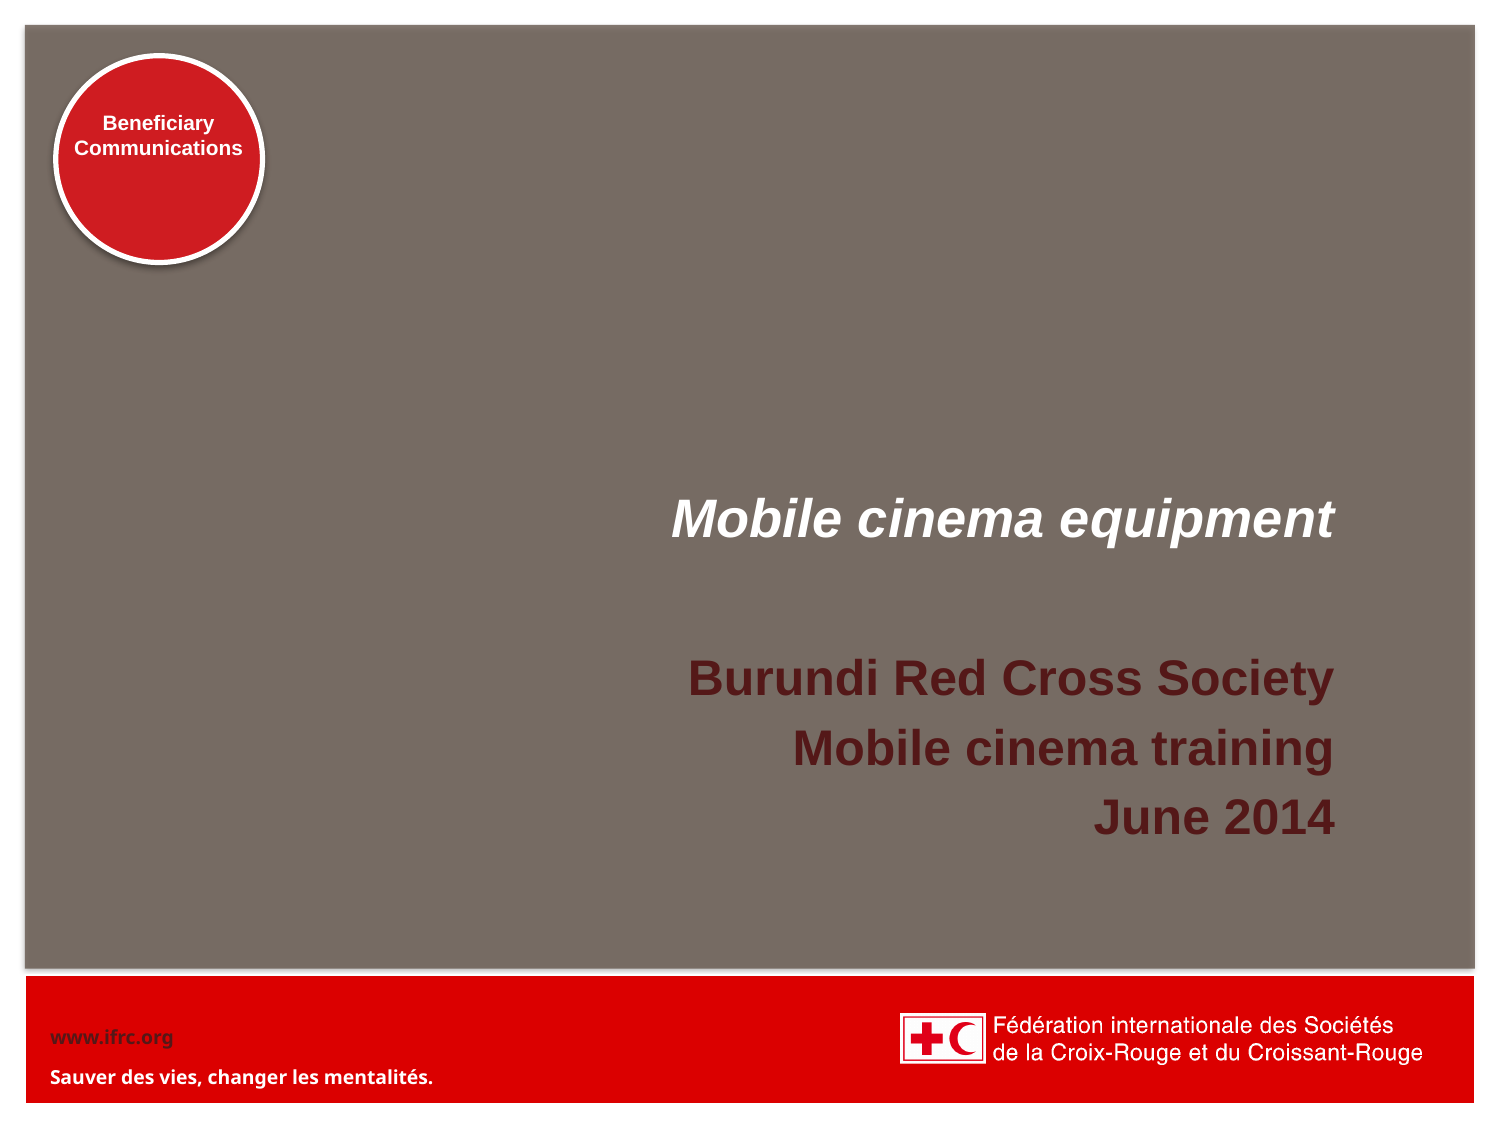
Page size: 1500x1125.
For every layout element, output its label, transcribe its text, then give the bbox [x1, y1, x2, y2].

text_box [100, 125, 207, 186]
picture [900, 1013, 1422, 1065]
title Mobile cinema equipment [123, 462, 1351, 569]
subtitle Burundi Red Cross Society Mobile cinema training June 2014 [111, 637, 1351, 926]
